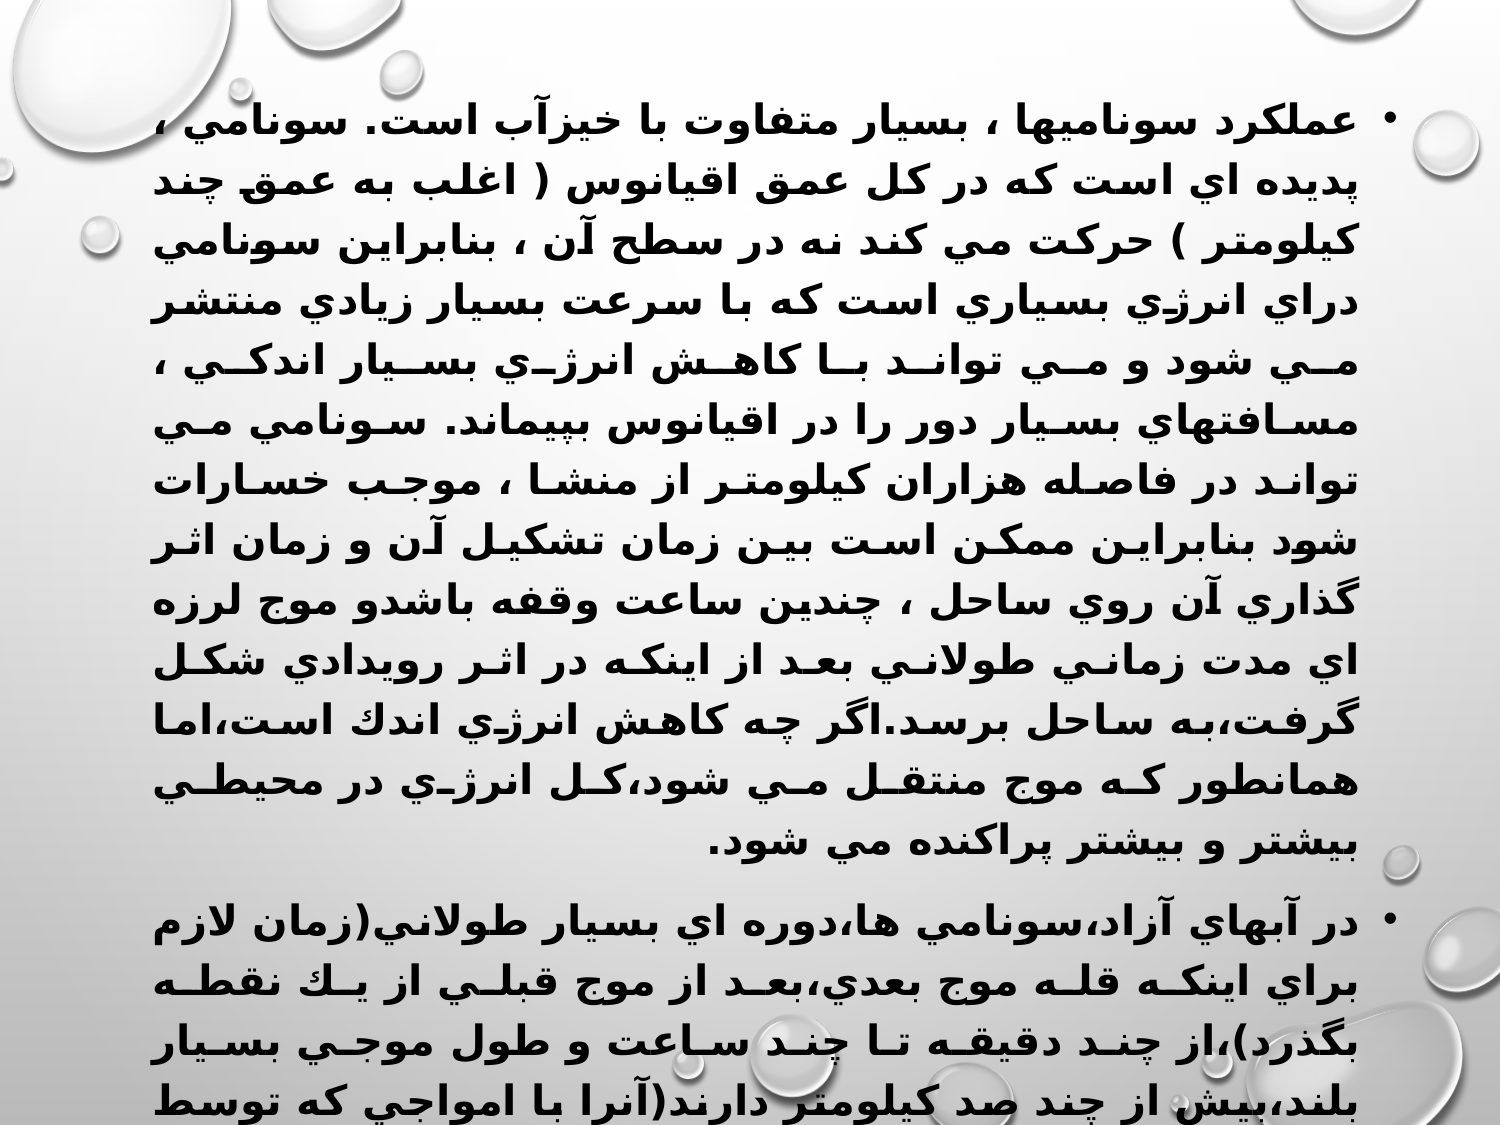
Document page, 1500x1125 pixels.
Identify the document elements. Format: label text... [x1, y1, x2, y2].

picture [0, 0, 1500, 1125]
list عملكرد سوناميها ، بسيار متفاوت با خيزآب است. سونامي ، پديده اي است كه در كل عمق اقيانوس ( اغلب به عمق چند كيلومتر ) حركت مي كند نه در سطح آن ، بنابراين سونامي دراي انرژي بسياري است كه با سرعت بسيار زيادي منتشر مي شود و مي تواند با كاهش انرژي بسيار اندكي ، مسافتهاي بسيار دور را در اقيانوس بپيماند. سونامي مي تواند در فاصله هزاران كيلومتر از منشا ، موجب خسارات شود بنابراين ممكن است بين زمان تشكيل آن و زمان اثر گذاري آن روي ساحل ، چندين ساعت وقفه باشدو موج لرزه اي مدت زماني طولاني بعد از اينكه در اثر رويدادي شكل گرفت،به ساحل برسد.اگر چه كاهش انرژي اندك است،اما همانطور كه موج منتقل مي شود،كل انرژي در محيطي بيشتر و بيشتر پراكنده مي شود. در آبهاي آزاد،سونامي ها،دوره اي بسيار طولاني(زمان لازم براي اينكه قله موج بعدي،بعد از موج قبلي از يك نقطه بگذرد)،از چند دقيقه تا چند ساعت و طول موجي بسيار بلند،بيش از چند صد كيلومتر دارند(آنرا با امواجي كه توسط باد ايجاد شده در ساحل ديده مي شوند،مقايسه كنيد كه توسط طوفانهاي دوردست ايجاد شده اندو به طور منظم،يك موج بعد از ديگري با دوره اي حدود 10 ثانيه و طول موج 150 متر در آن مي چرخند).ارتفاع واقعي موج سونامي در آبهاي آزاد،اغلب كمتر از يك متر است . [137, 75, 1413, 637]
